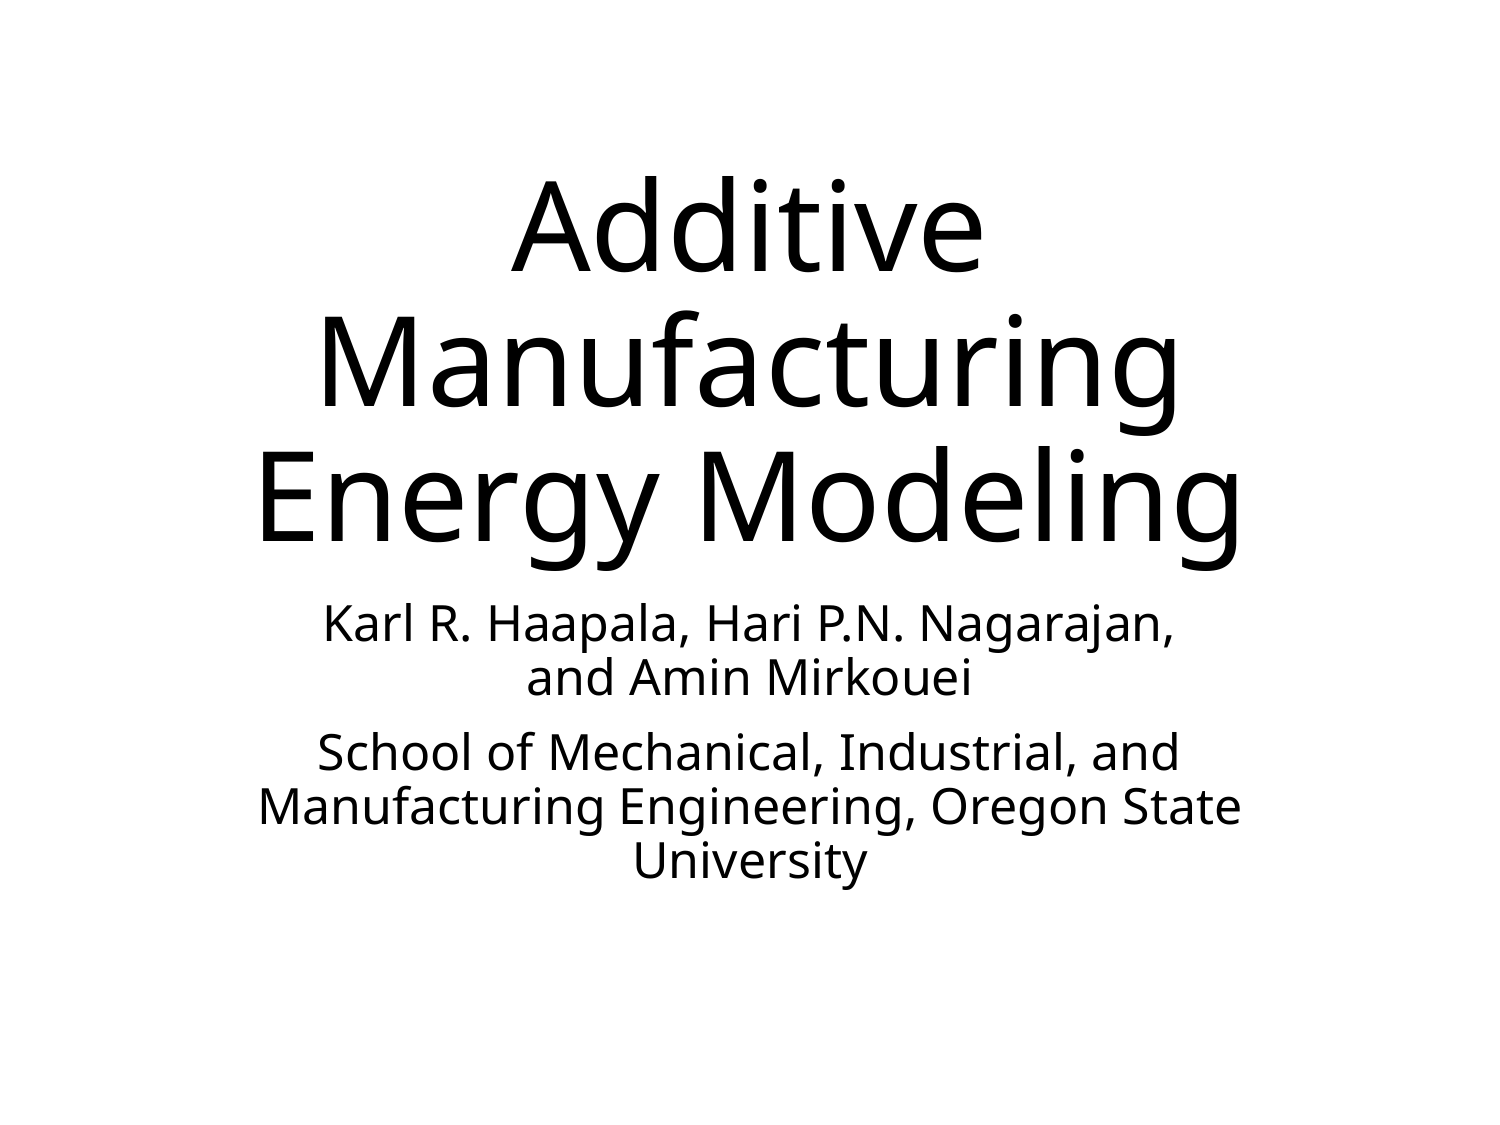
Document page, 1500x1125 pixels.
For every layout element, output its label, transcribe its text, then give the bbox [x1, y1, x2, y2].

title Additive Manufacturing Energy Modeling [112, 184, 1388, 576]
subtitle Karl R. Haapala, Hari P.N. Nagarajan, and Amin Mirkouei School of Mechanical, Industrial, and Manufacturing Engineering, Oregon State University [187, 590, 1313, 863]
